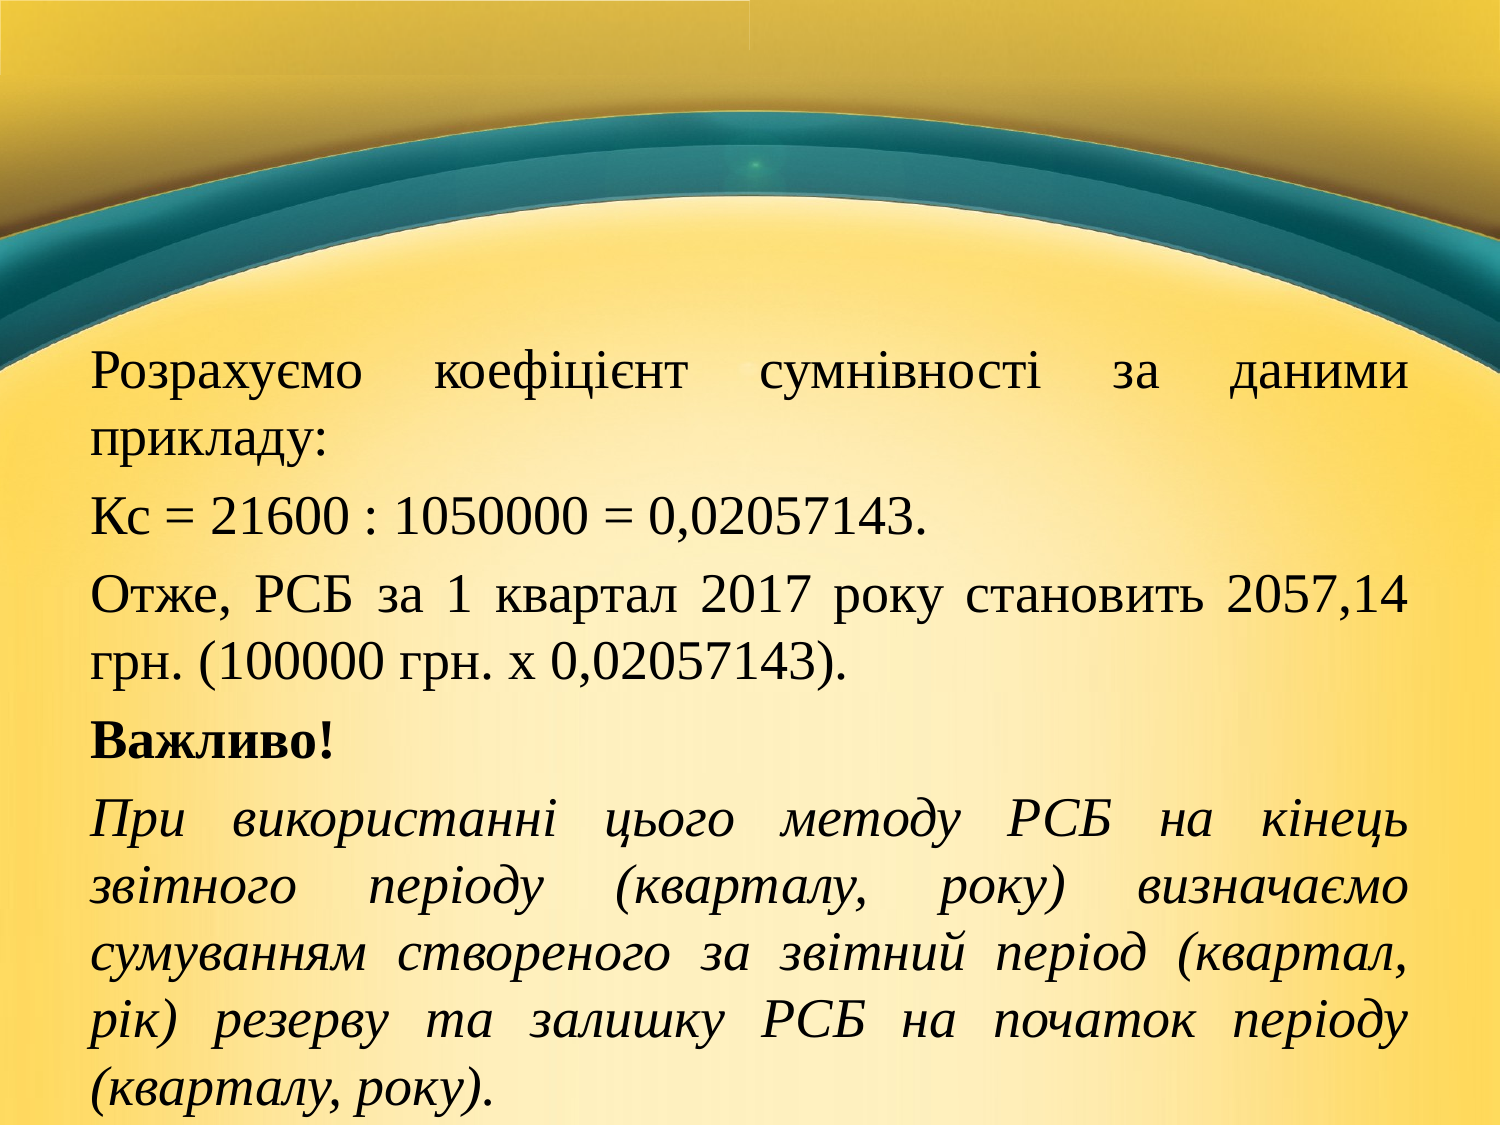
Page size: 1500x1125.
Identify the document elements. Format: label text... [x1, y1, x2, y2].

list Розрахуємо коефіцієнт сумнівності за даними прикладу: Кс = 21600 : 1050000 = 0,02057143. Отже, РСБ за 1 квартал 2017 року становить 2057,14 грн. (100000 грн. х 0,02057143). Важливо! При використанні цього методу РСБ на кінець звітного періоду (кварталу, року) визначаємо сумуванням створеного за звітний період (квартал, рік) резерву та залишку РСБ на початок періоду (кварталу, року). [75, 324, 1425, 1125]
picture [0, 0, 1500, 1125]
